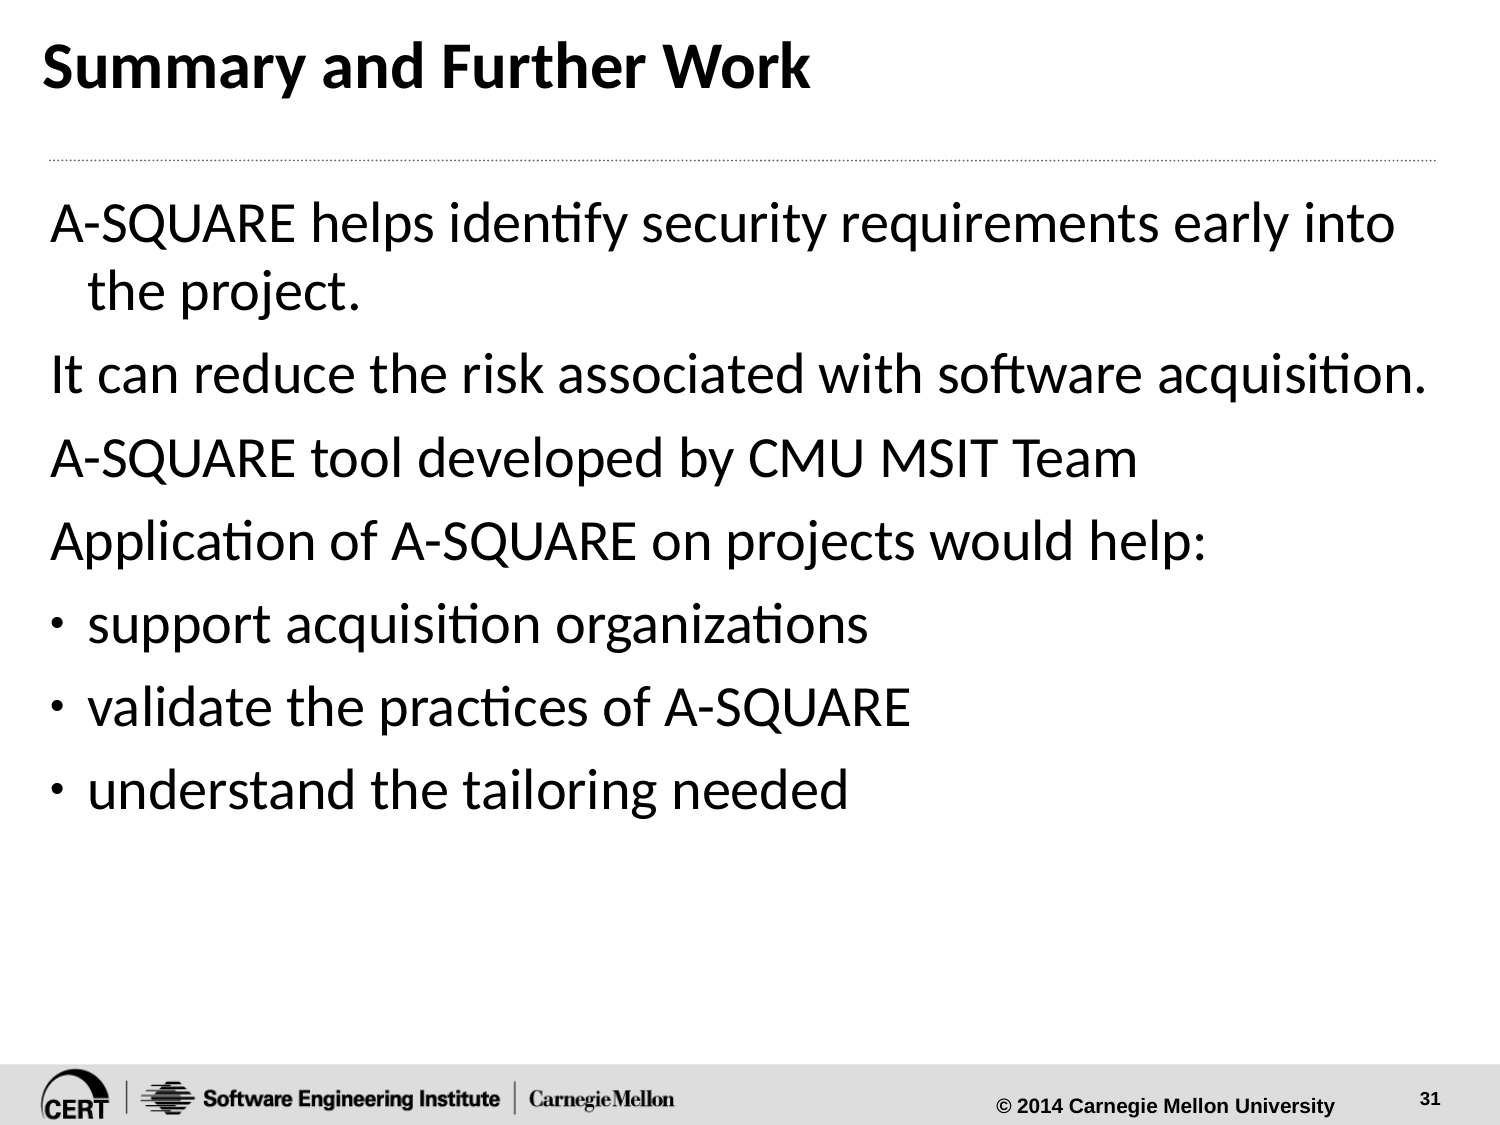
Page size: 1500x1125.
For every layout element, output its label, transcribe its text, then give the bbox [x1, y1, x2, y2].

picture [24, 1065, 688, 1125]
list A-SQUARE helps identify security requirements early into the project. It can reduce the risk associated with software acquisition. A-SQUARE tool developed by CMU MSIT Team Application of A-SQUARE on projects would help: support acquisition organizations validate the practices of A-SQUARE understand the tailoring needed [49, 187, 1438, 1001]
title Summary and Further Work [42, 37, 1434, 155]
